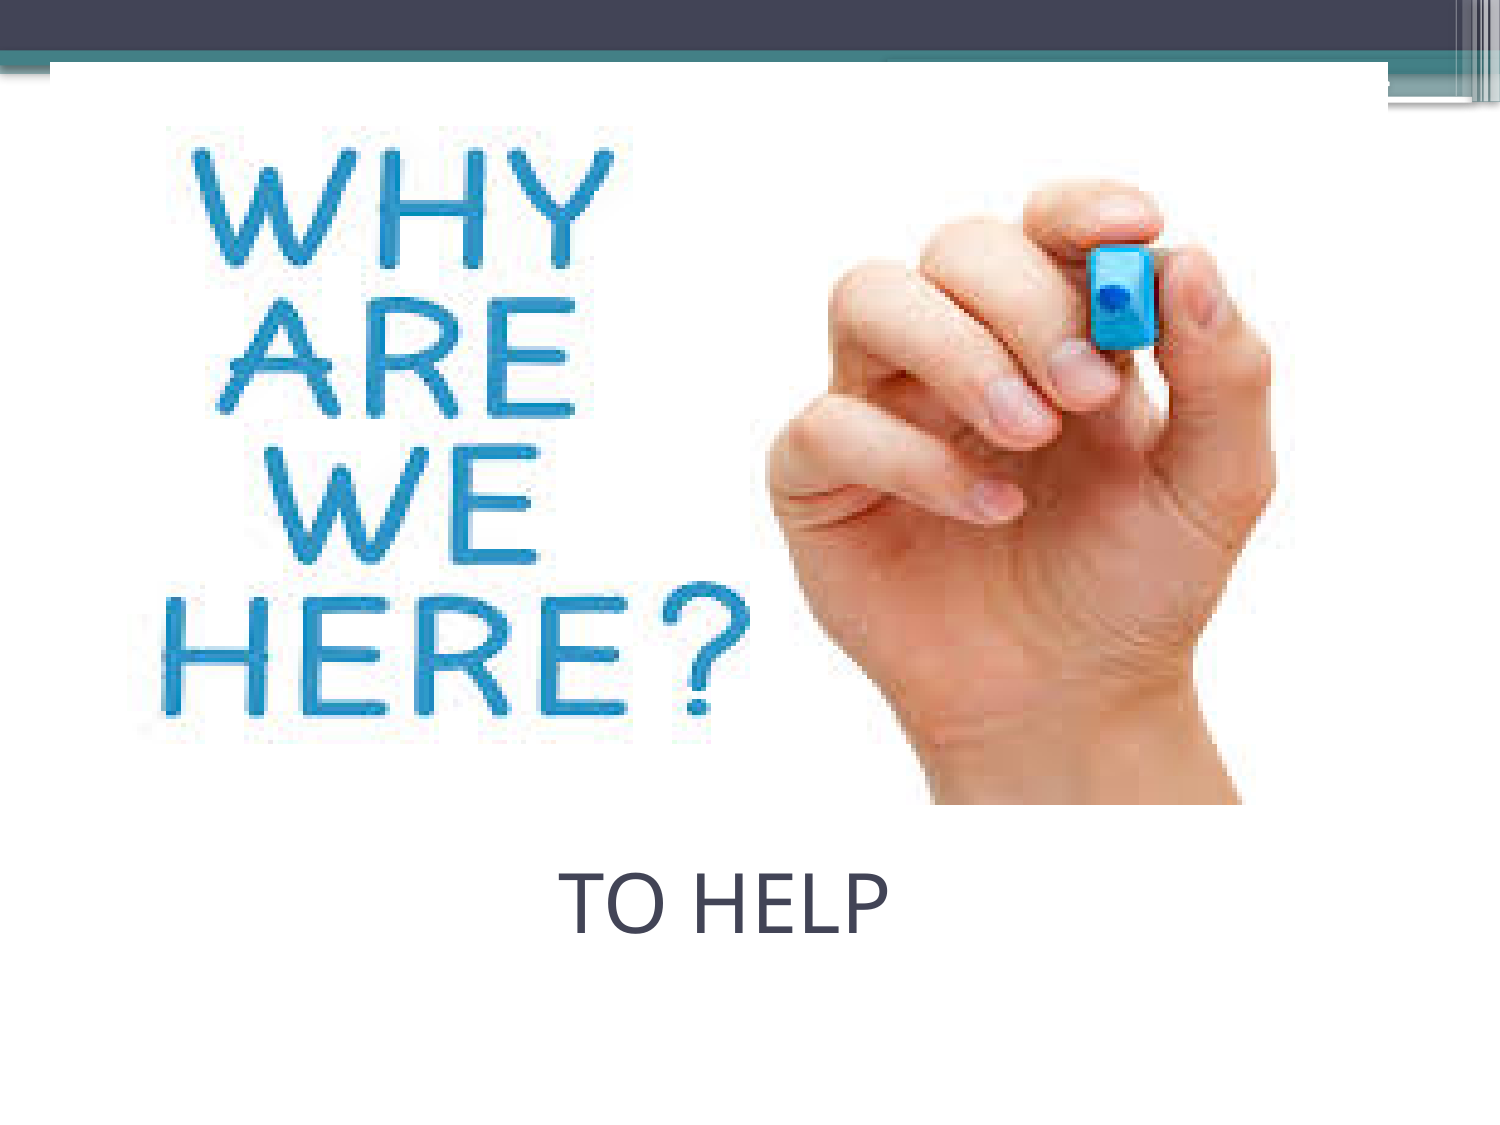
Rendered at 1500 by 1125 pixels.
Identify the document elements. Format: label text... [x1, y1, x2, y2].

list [49, 62, 1388, 805]
title TO HELP [49, 862, 1401, 1038]
